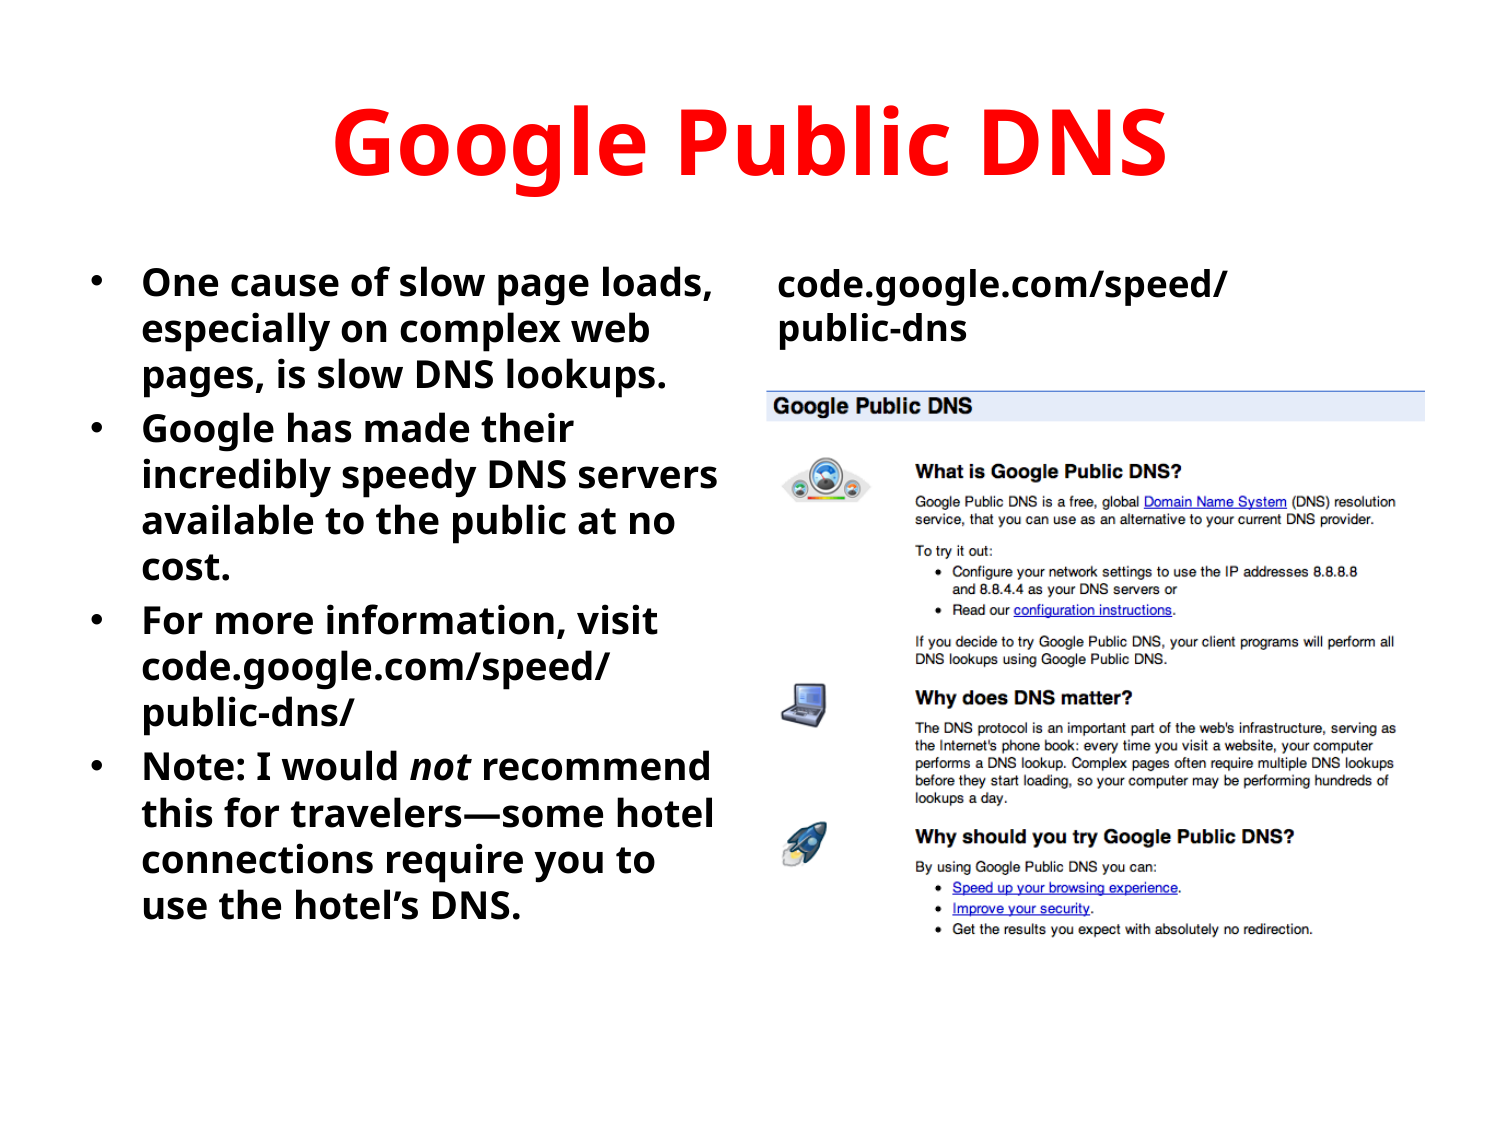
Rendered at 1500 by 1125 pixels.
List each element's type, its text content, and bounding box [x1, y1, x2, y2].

list code.google.com/speed/ public-dns [761, 251, 1425, 356]
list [761, 356, 1426, 1006]
list One cause of slow page loads, especially on complex web pages, is slow DNS lookups. Google has made their incredibly speedy DNS servers available to the public at no cost. For more information, visit code.google.com/speed/ public-dns/ Note: I would not recommend this for travelers—some hotel connections require you to use the hotel’s DNS. [75, 249, 738, 1005]
title Google Public DNS [75, 45, 1425, 233]
